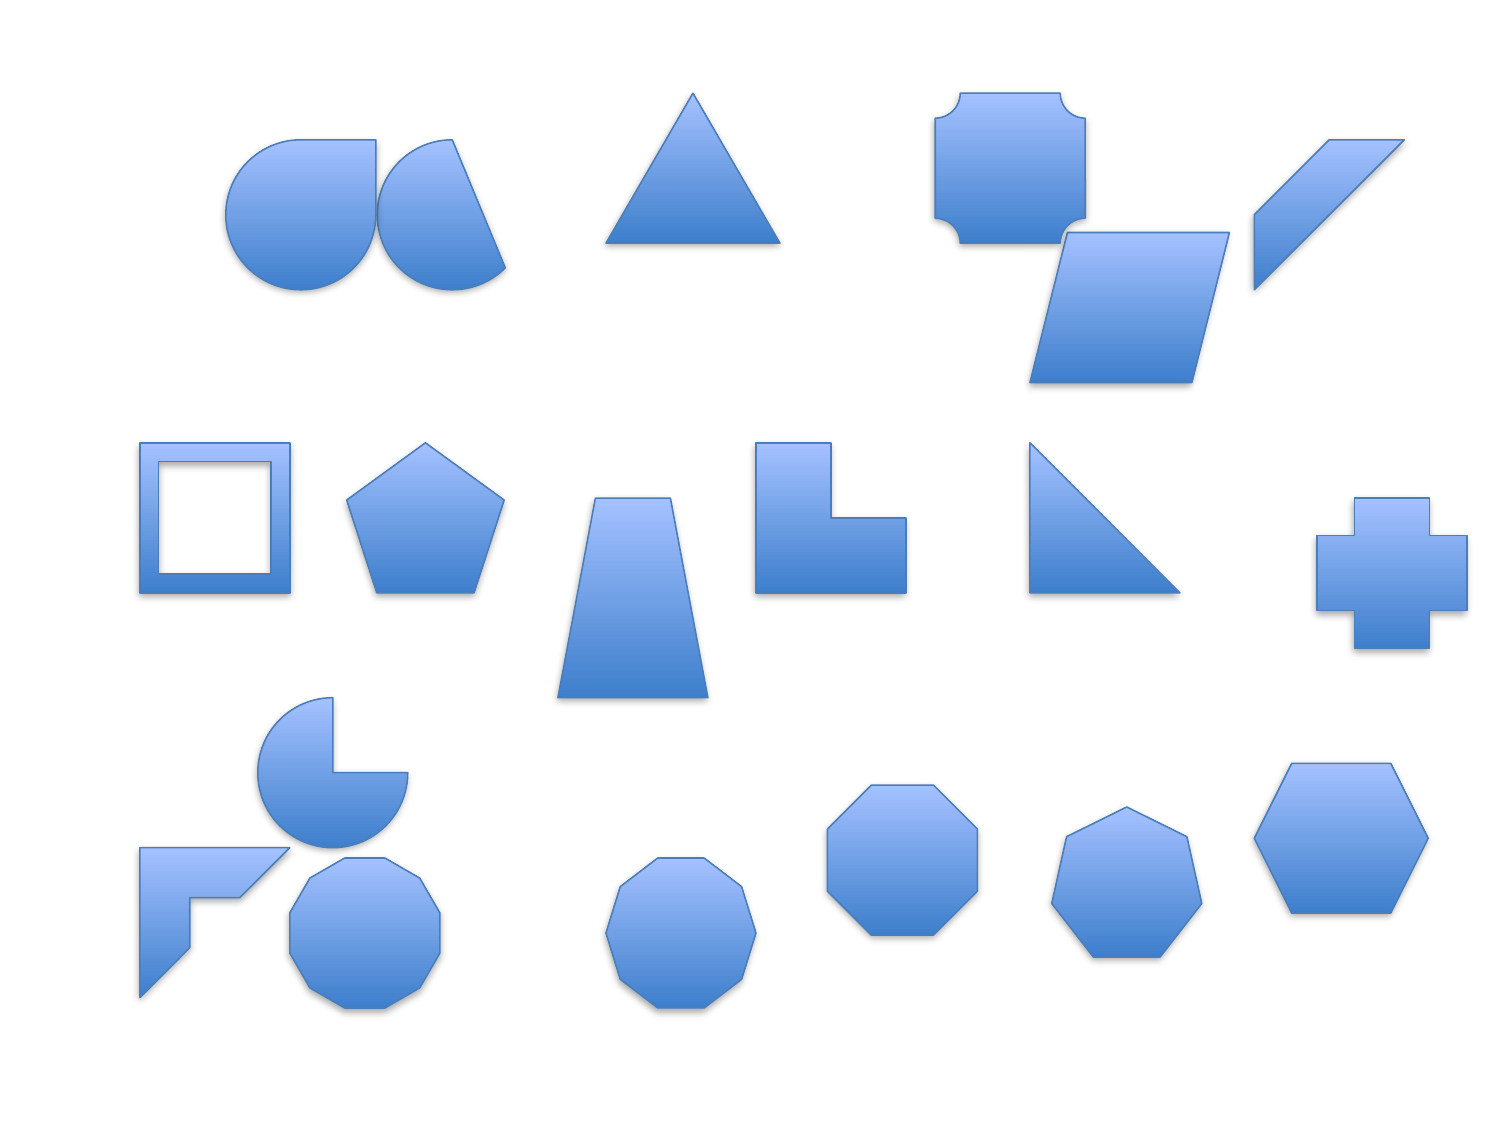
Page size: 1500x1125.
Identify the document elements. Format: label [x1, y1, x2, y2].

text_box [257, 696, 409, 849]
text_box [225, 139, 377, 291]
text_box [1051, 806, 1203, 958]
text_box [605, 92, 781, 244]
text_box [289, 857, 441, 1009]
text_box [934, 92, 1087, 244]
text_box [1253, 762, 1429, 914]
text_box [379, 139, 506, 291]
text_box [1029, 231, 1231, 384]
text_box [345, 442, 505, 594]
text_box [1316, 497, 1468, 649]
text_box [557, 497, 709, 699]
text_box [826, 784, 979, 936]
text_box [1253, 139, 1405, 291]
text_box [139, 442, 291, 594]
text_box [1029, 442, 1181, 594]
text_box [605, 857, 757, 1009]
text_box [139, 846, 291, 999]
text_box [755, 442, 907, 594]
